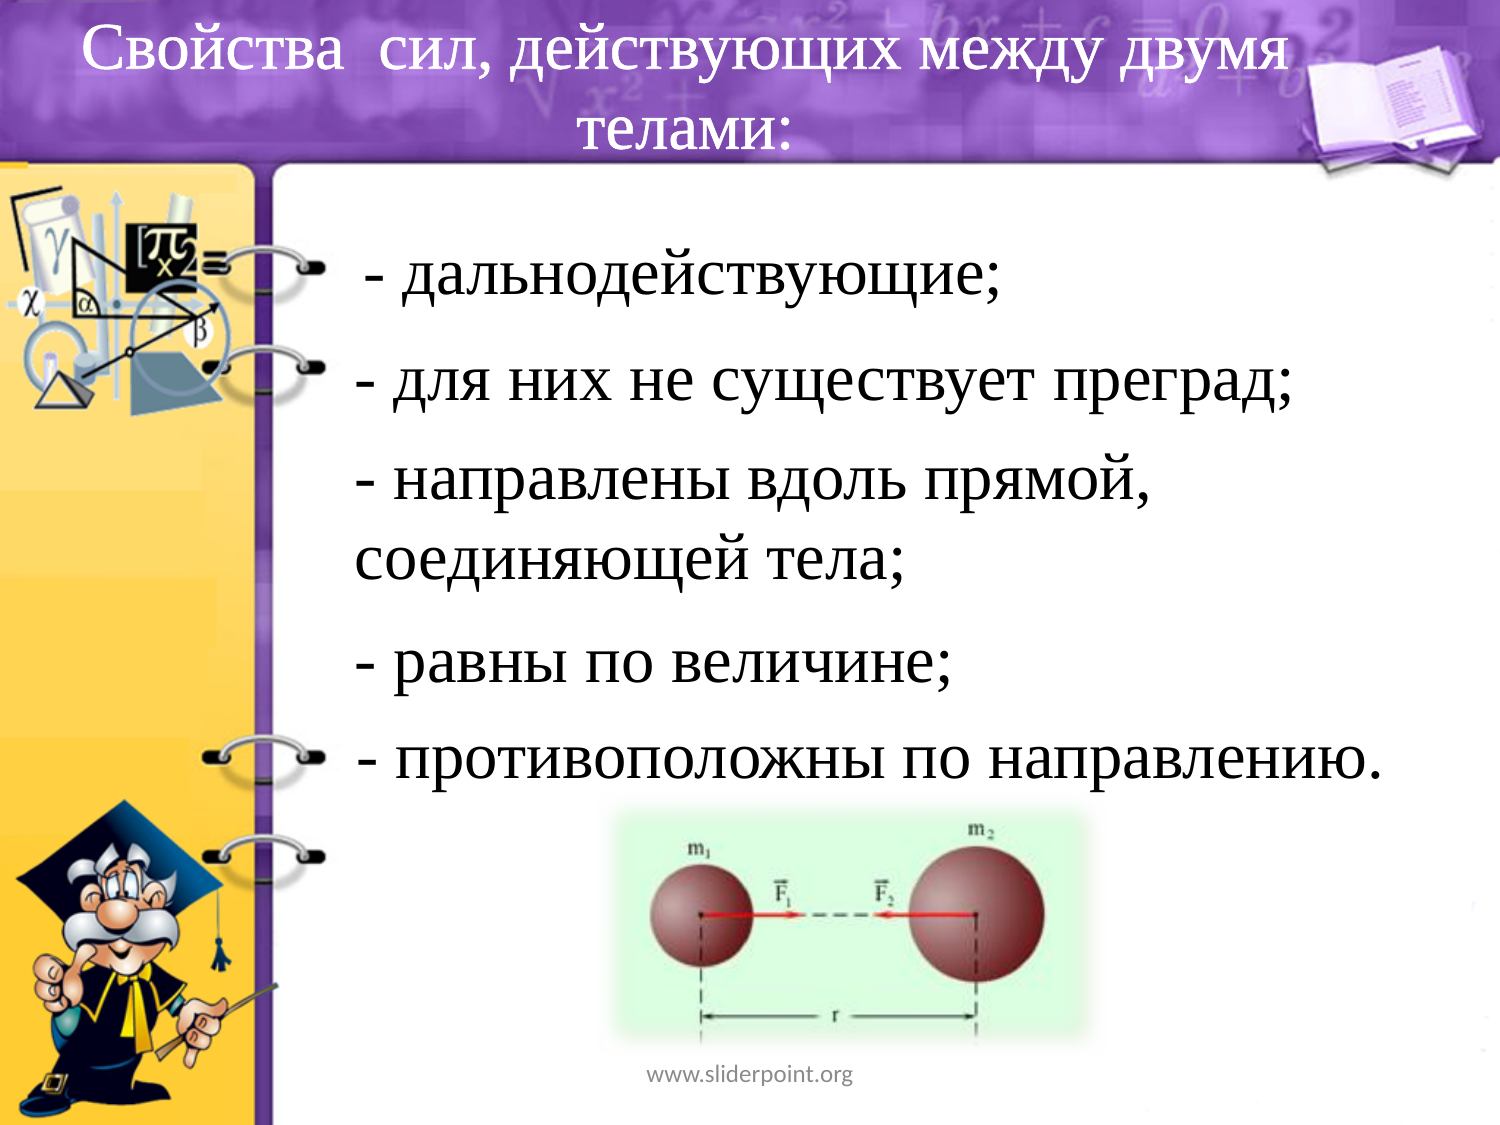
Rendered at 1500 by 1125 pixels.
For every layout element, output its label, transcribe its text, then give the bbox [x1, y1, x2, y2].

picture [0, 0, 1500, 1125]
text_box - противоположны по направлению. [341, 704, 1400, 879]
text_box - равны по величине; [339, 608, 970, 703]
title Свойства сил, действующих между двумя телами: [58, 0, 1313, 164]
text_box - для них не существует преград; [340, 326, 1312, 421]
list - дальнодействующие; [348, 219, 1424, 327]
text_box - направлены вдоль прямой, соединяющей тела; [339, 425, 1185, 601]
footer www.sliderpoint.org [512, 1042, 988, 1103]
